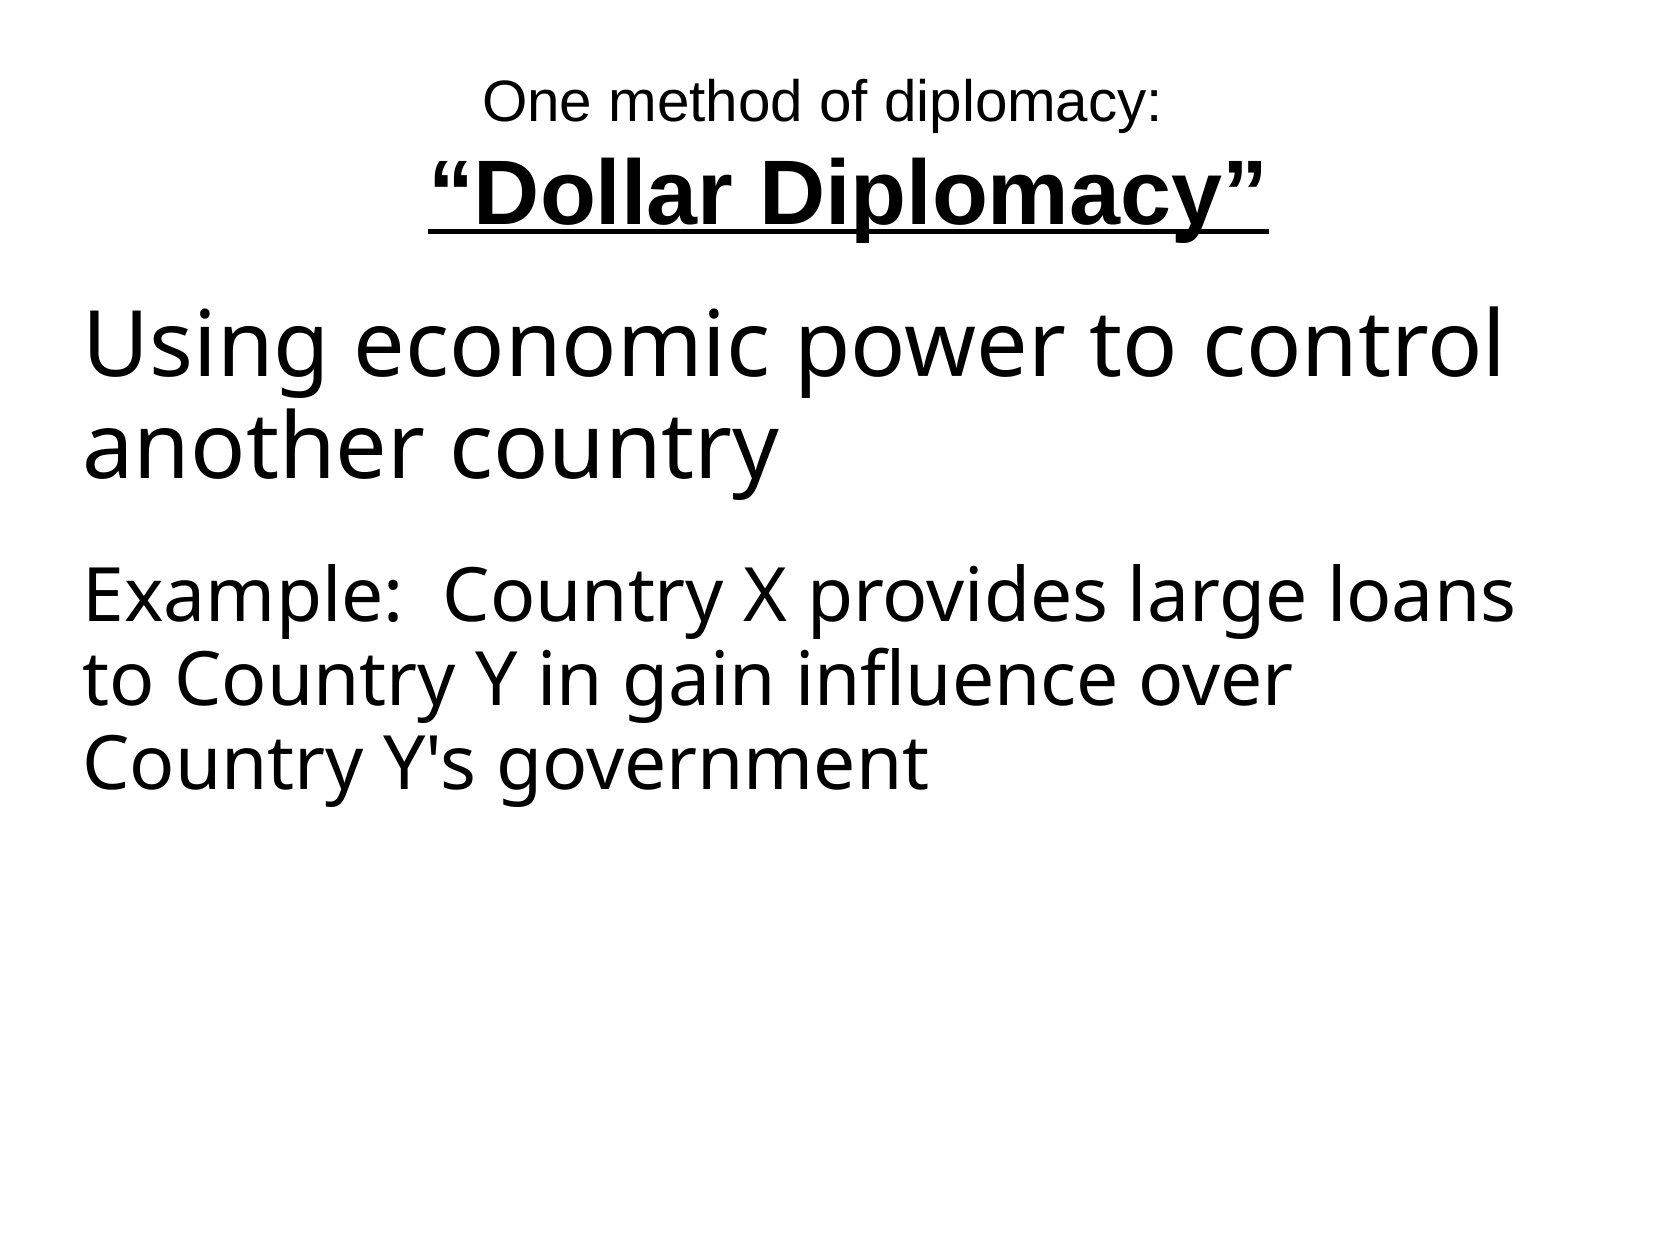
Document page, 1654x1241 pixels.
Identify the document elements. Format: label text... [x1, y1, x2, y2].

text_box One method of diplomacy: “Dollar Diplomacy” [43, 49, 1604, 256]
text_box Using economic power to control another country Example: Country X provides large loans to Country Y in gain influence over Country Y's government [82, 290, 1570, 1108]
